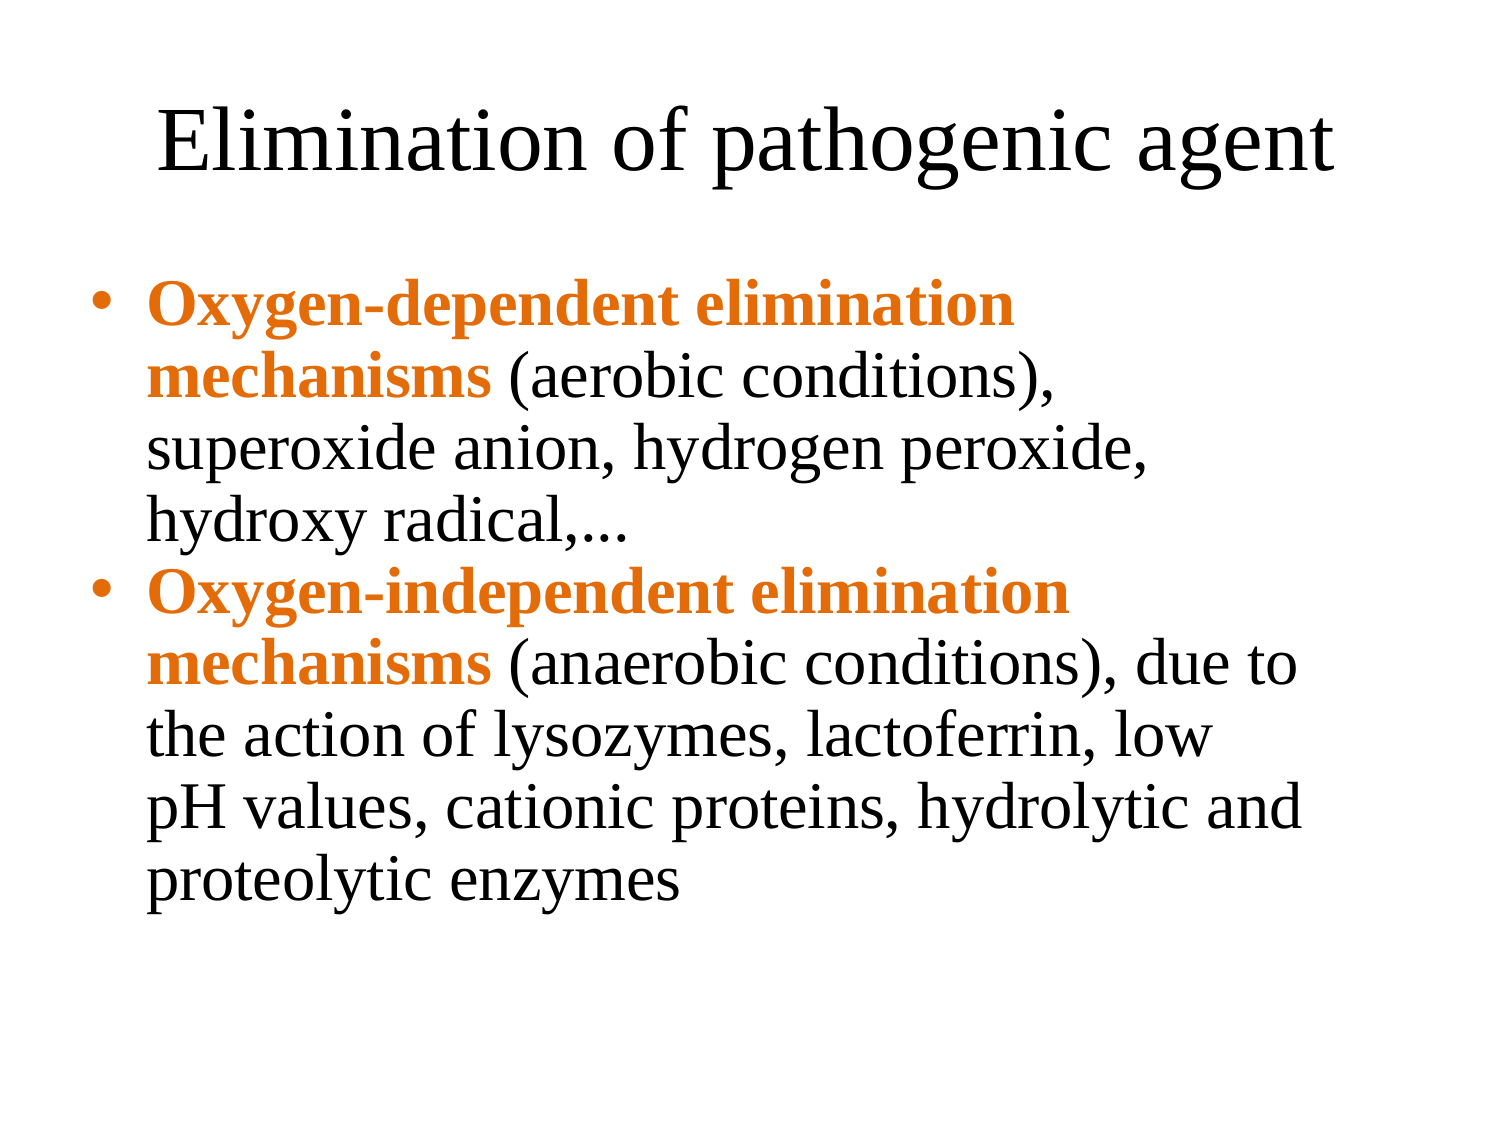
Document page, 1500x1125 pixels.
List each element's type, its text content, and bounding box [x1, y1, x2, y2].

title Elimination of pathogenic agent [102, 36, 1398, 267]
text_box Oxygen-dependent elimination mechanisms (aerobic conditions), superoxide anion, hydrogen peroxide, hydroxy radical,... Oxygen-independent elimination mechanisms (anaerobic conditions), due to the action of lysozymes, lactoferrin, low pH values, cationic proteins, hydrolytic and proteolytic enzymes [87, 267, 1371, 916]
